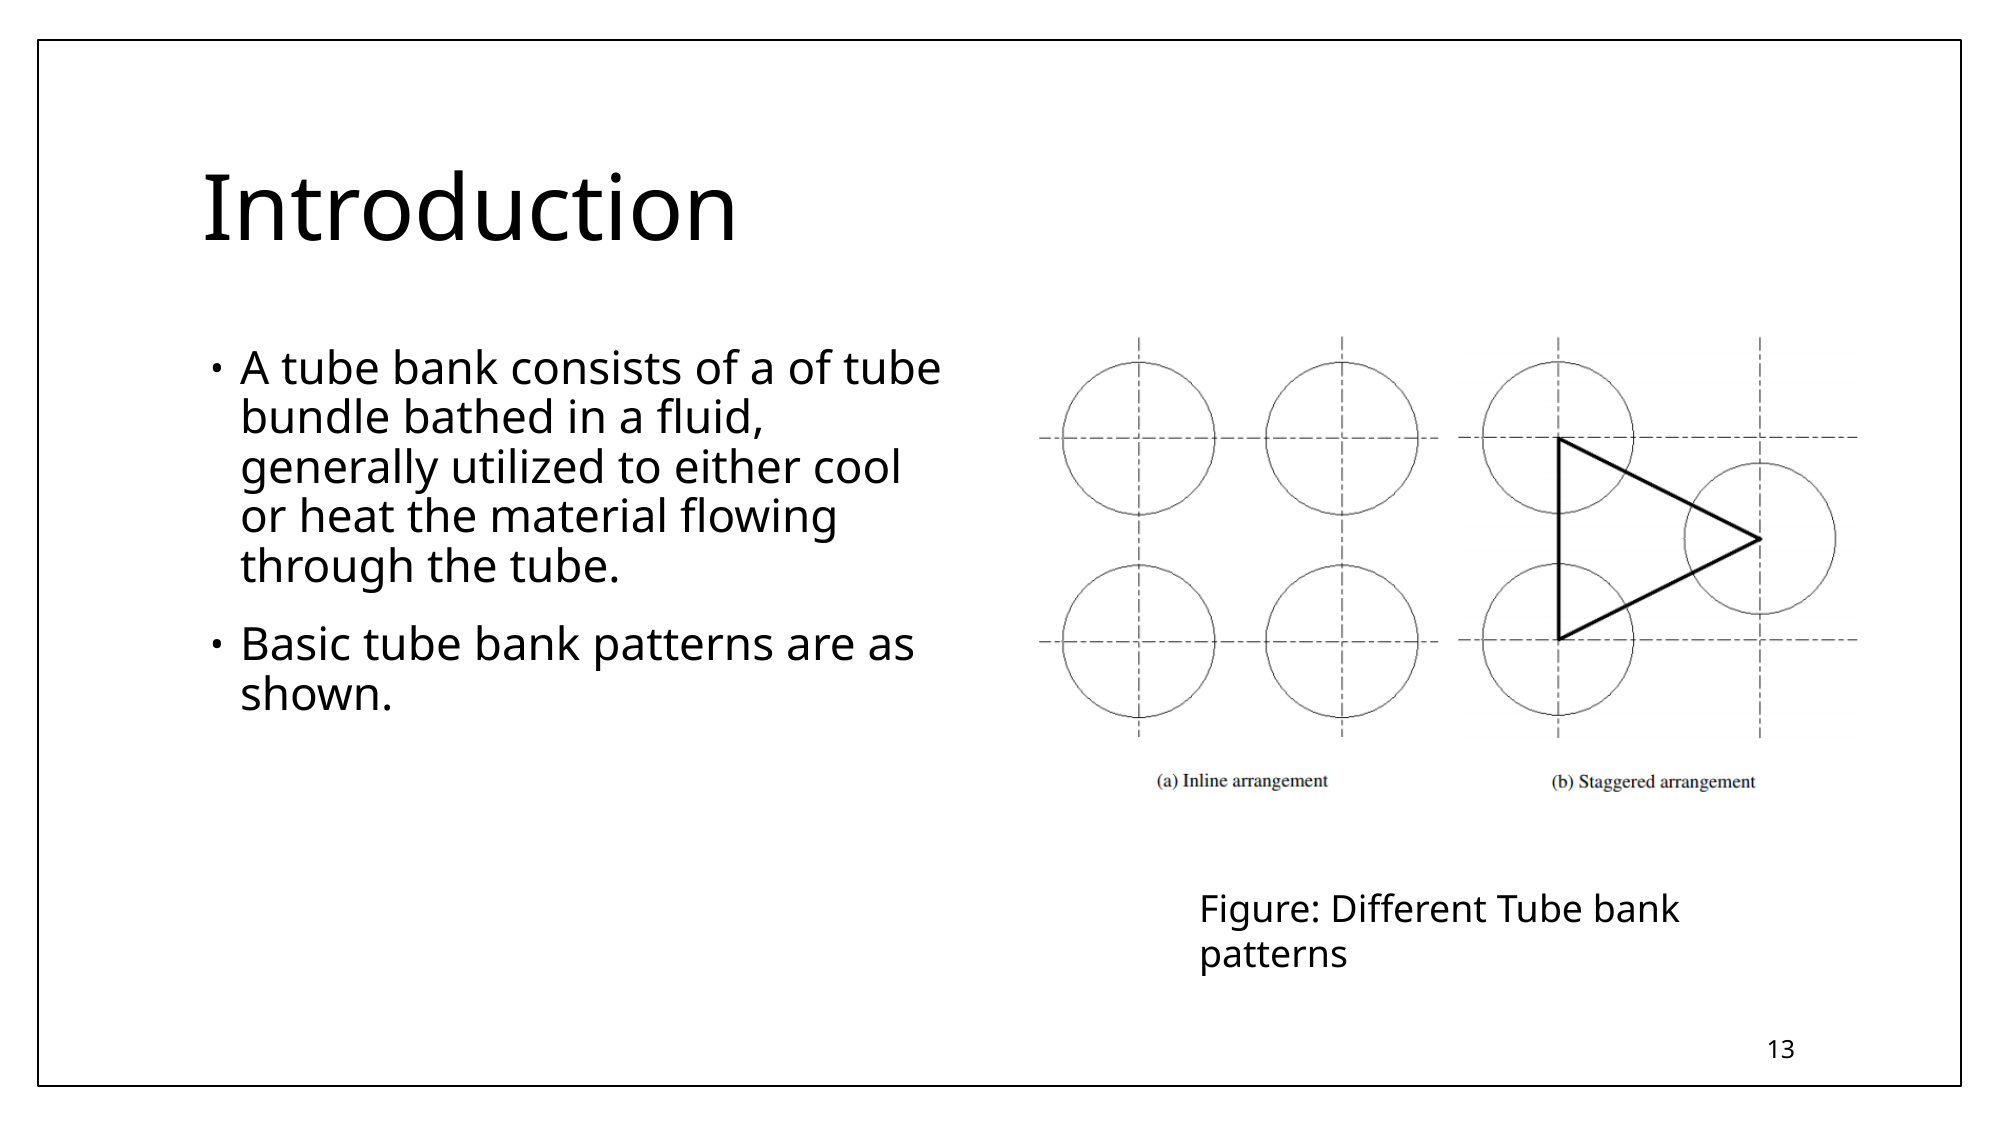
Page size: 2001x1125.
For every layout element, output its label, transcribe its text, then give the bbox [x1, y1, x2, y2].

list A tube bank consists of a of tube bundle bathed in a fluid, generally utilized to either cool or heat the material flowing through the tube. Basic tube bank patterns are as shown. [187, 337, 968, 998]
title Introduction [187, 99, 1808, 323]
slide_number 13 [1530, 1020, 1811, 1081]
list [1014, 322, 1871, 796]
text_box Figure: Different Tube bank patterns [1184, 877, 1821, 983]
